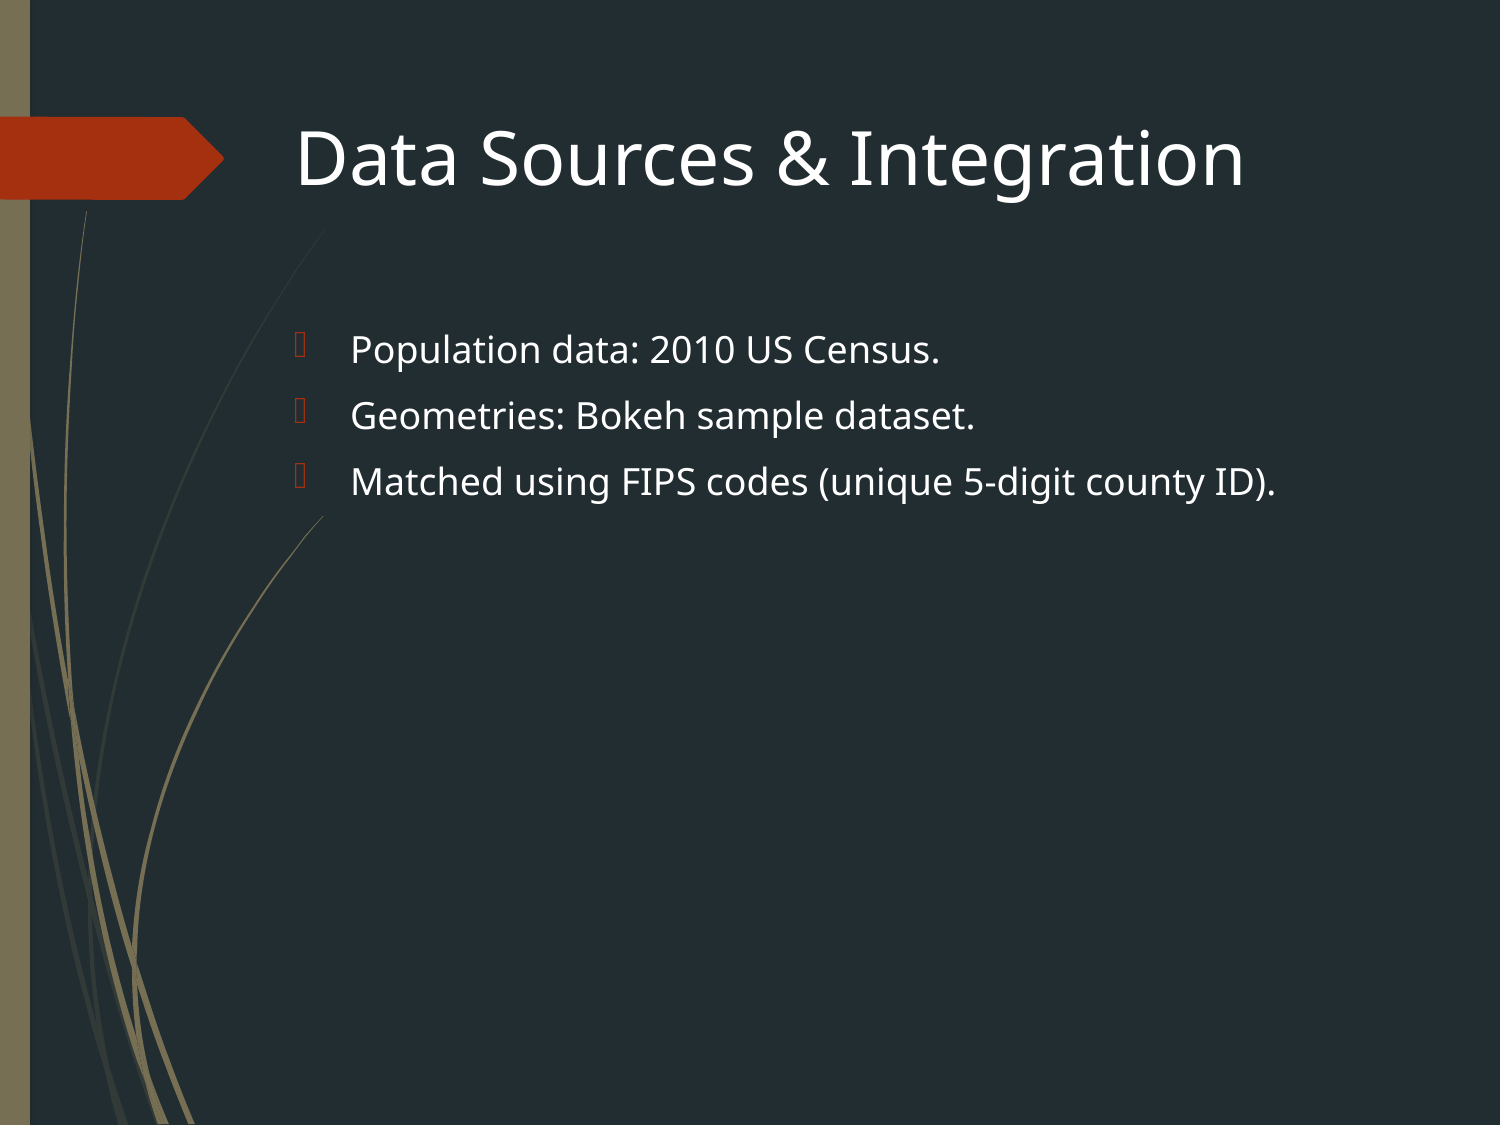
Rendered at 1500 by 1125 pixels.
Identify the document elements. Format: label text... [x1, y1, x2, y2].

list Population data: 2010 US Census. Geometries: Bokeh sample dataset. Matched using FIPS codes (unique 5-digit county ID). [278, 252, 1361, 873]
title Data Sources & Integration [279, 102, 1361, 252]
